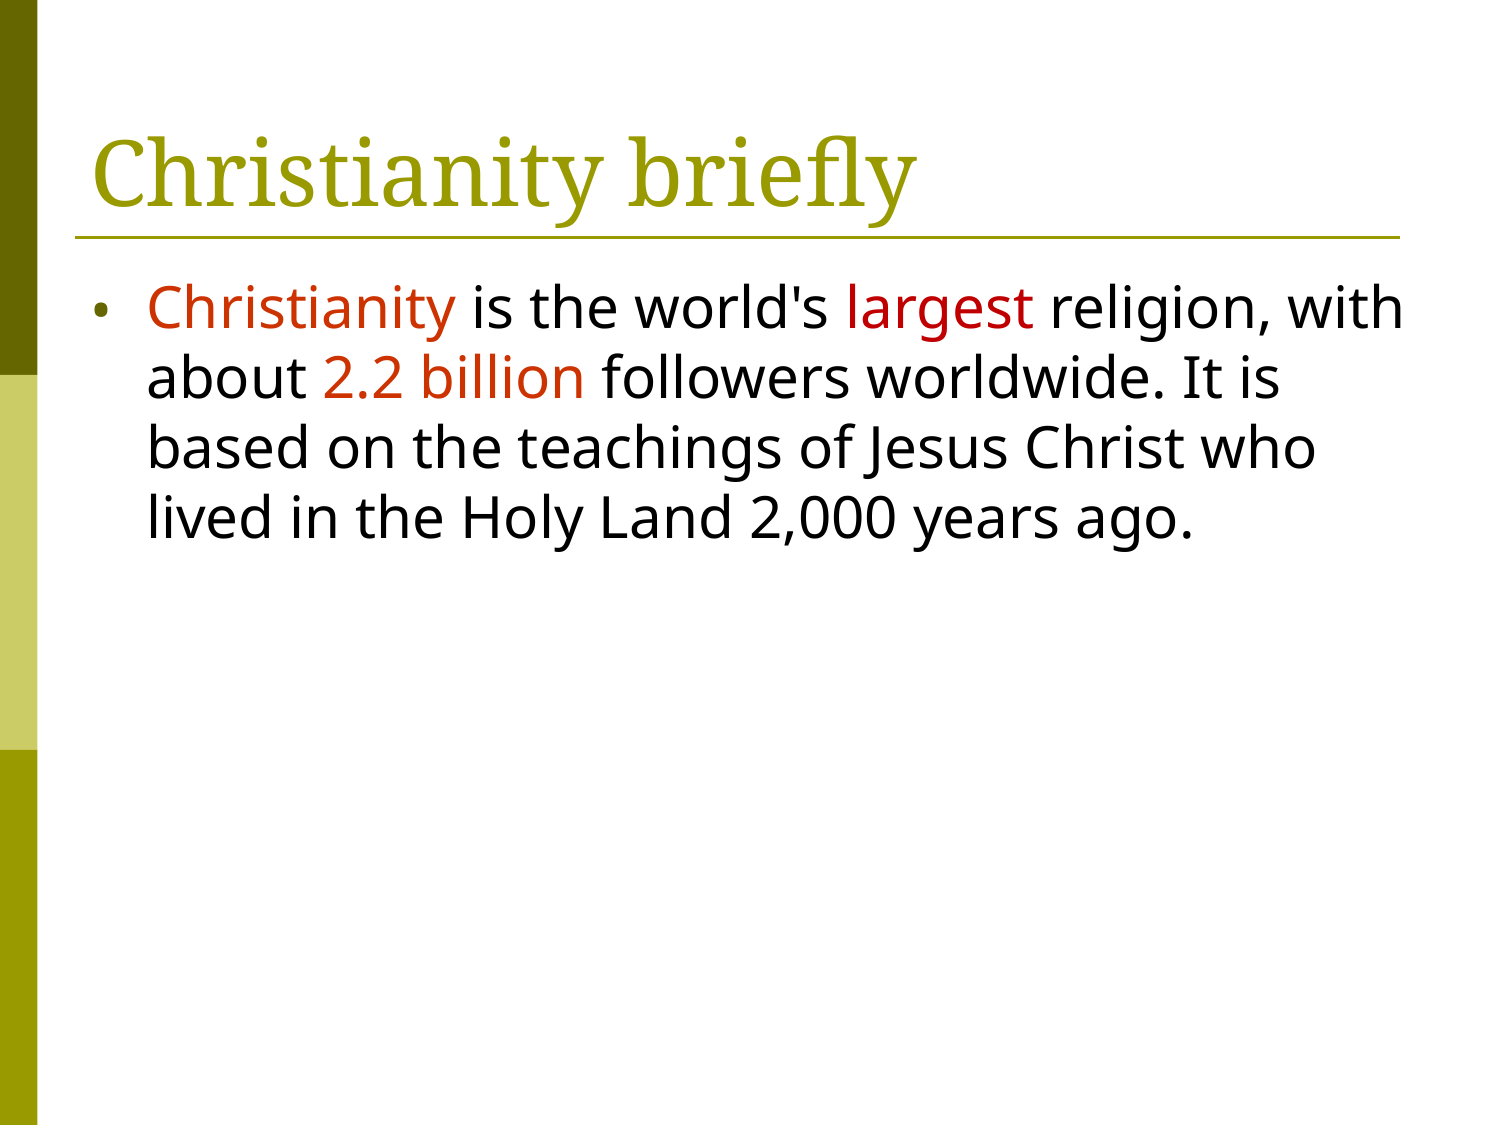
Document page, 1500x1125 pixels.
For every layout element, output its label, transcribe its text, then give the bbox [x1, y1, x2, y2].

list Christianity is the world's largest religion, with about 2.2 billion followers worldwide. It is based on the teachings of Jesus Christ who lived in the Holy Land 2,000 years ago. [75, 262, 1425, 1006]
title Christianity briefly [75, 45, 1425, 233]
